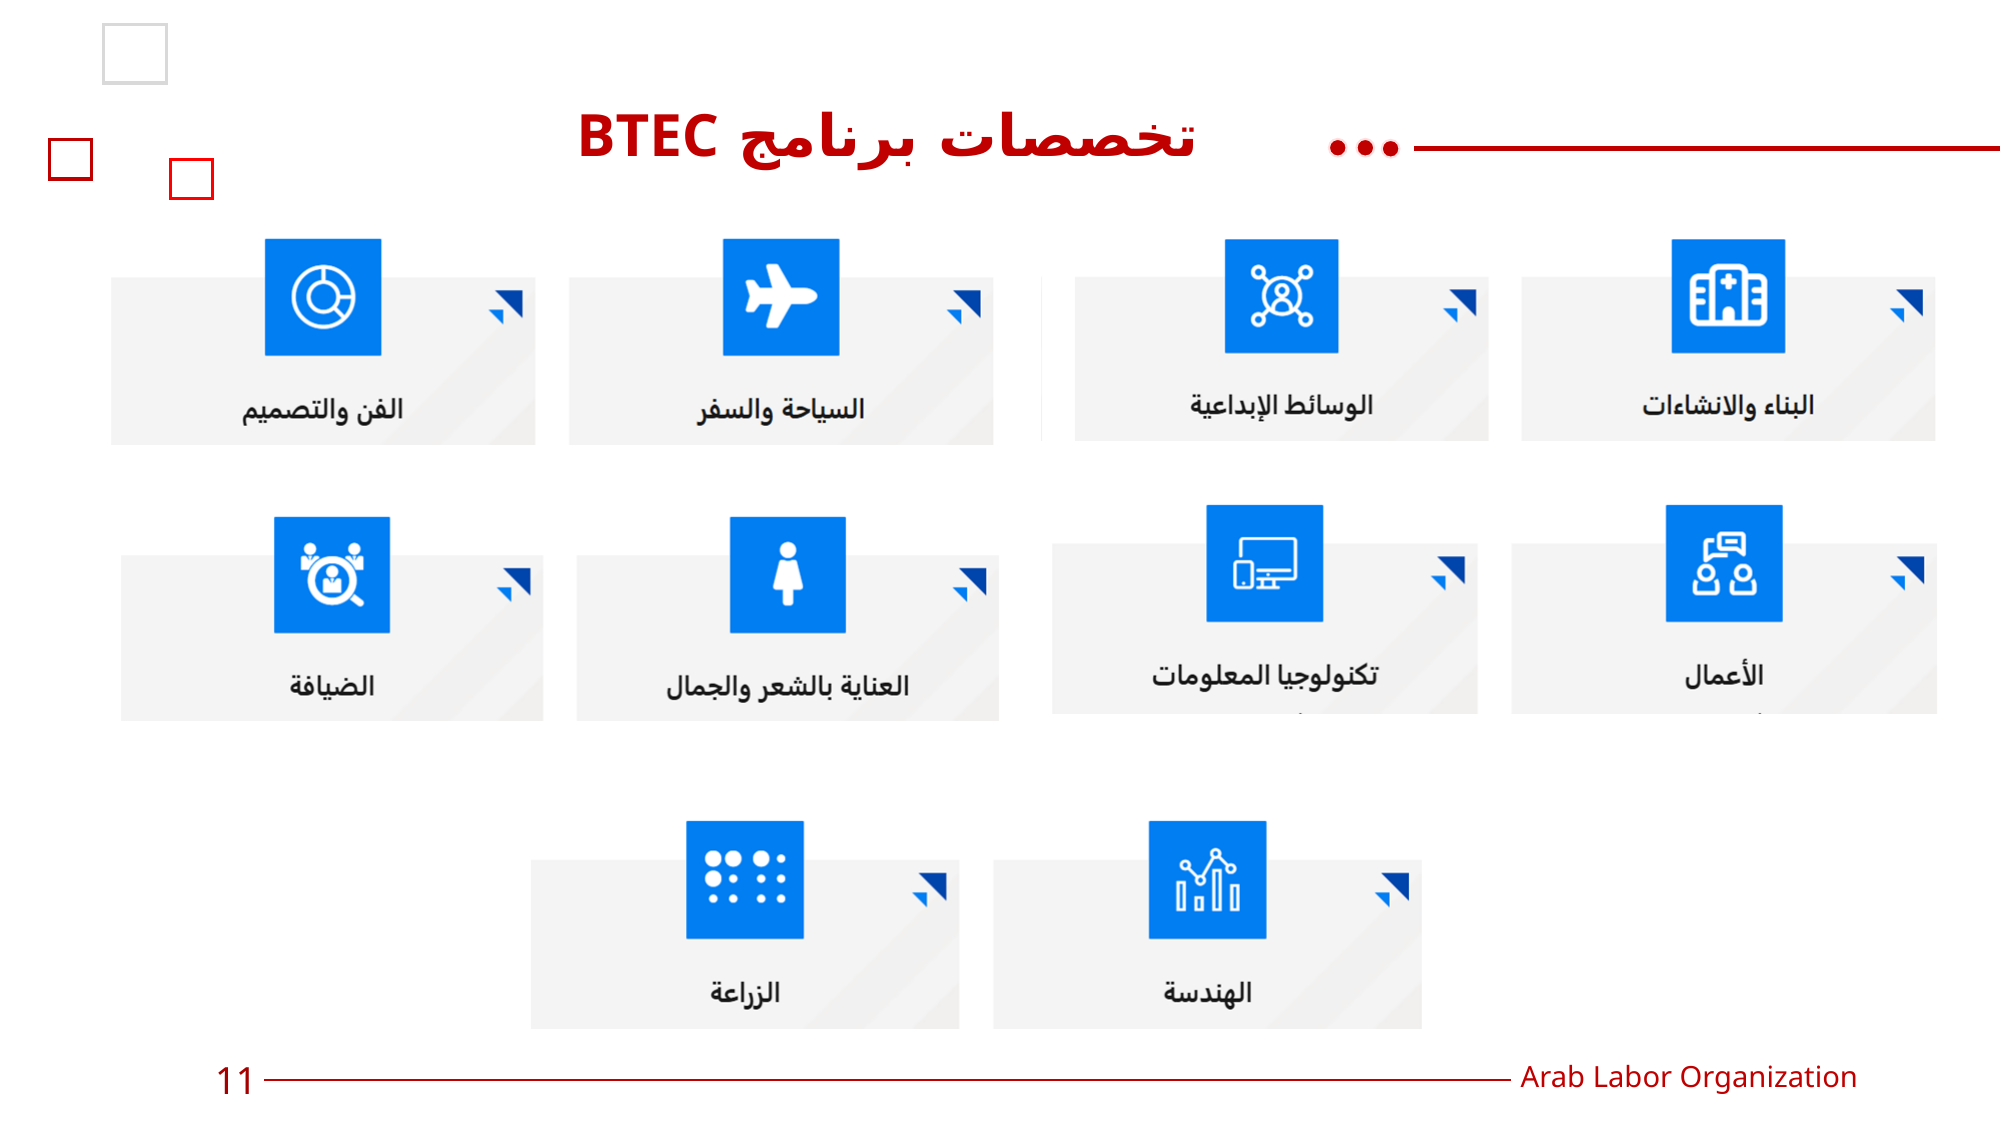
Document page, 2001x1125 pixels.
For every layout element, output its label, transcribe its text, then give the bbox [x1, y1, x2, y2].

text_box 11 [170, 1049, 282, 1110]
text_box [169, 158, 213, 200]
text_box تخصصات برنامج BTEC [135, 31, 1213, 177]
text_box [1327, 137, 1348, 158]
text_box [80, 224, 1980, 1029]
text_box [103, 23, 168, 84]
text_box [1380, 138, 1401, 159]
text_box [1355, 137, 1376, 158]
text_box Arab Labor Organization [1376, 1050, 1873, 1101]
text_box [48, 139, 92, 180]
